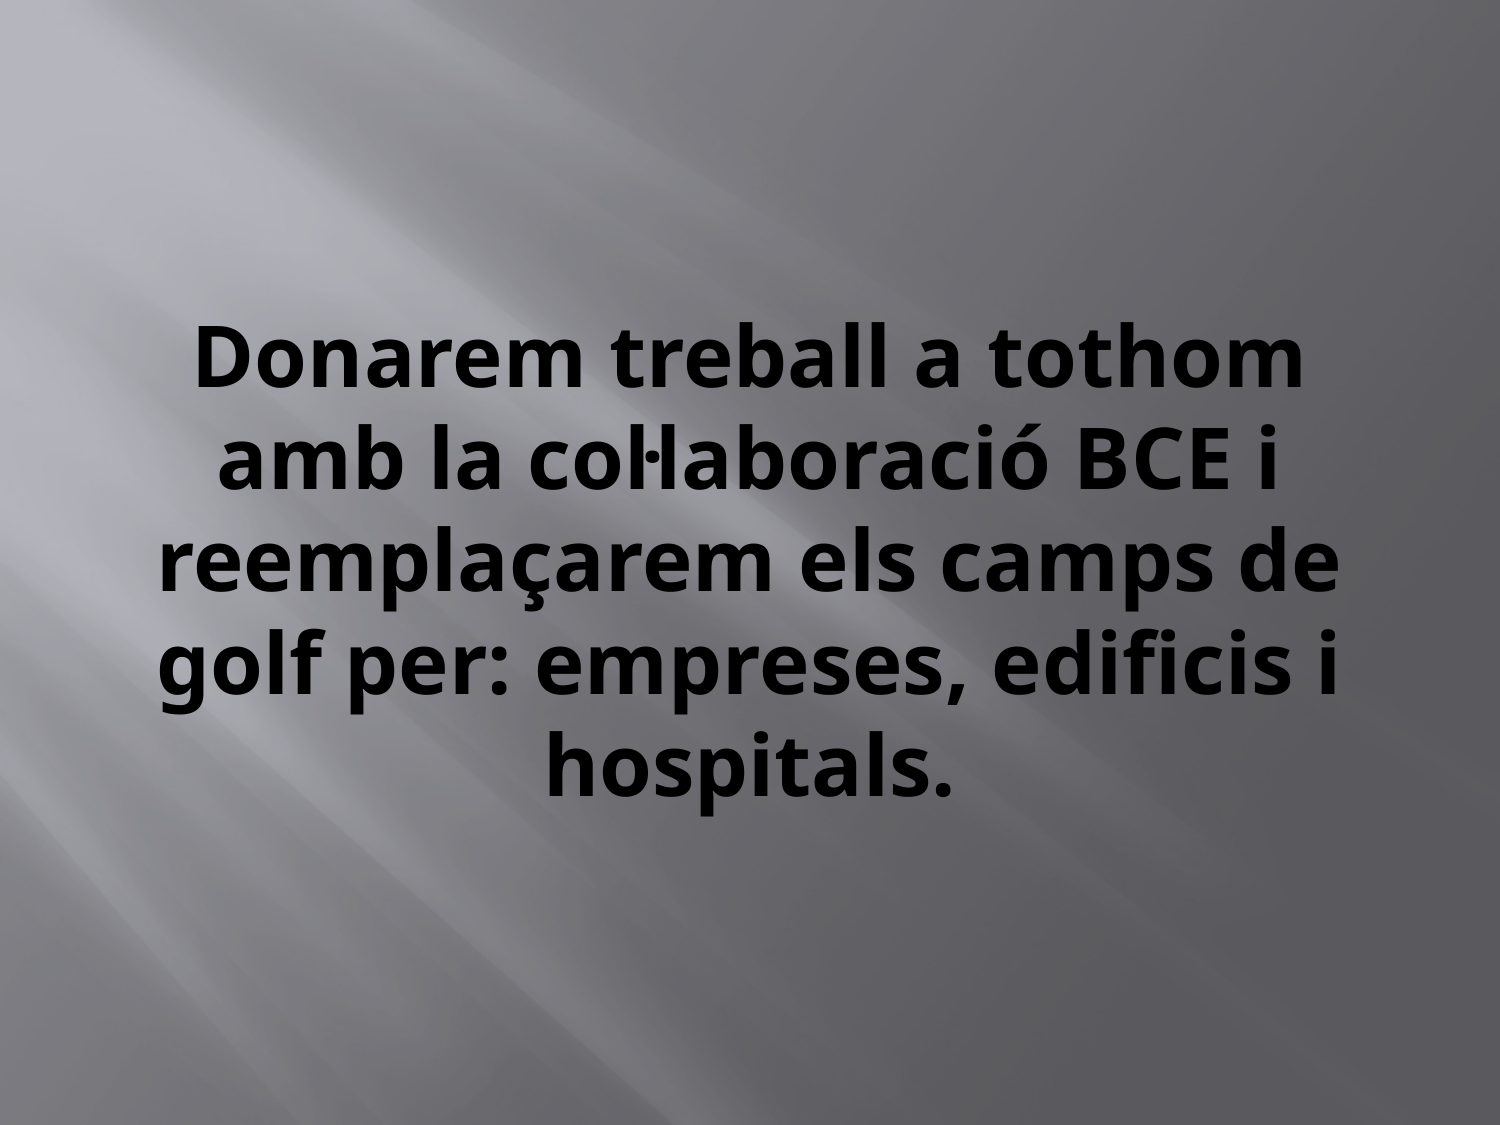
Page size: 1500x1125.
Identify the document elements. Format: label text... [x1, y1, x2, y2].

title Donarem treball a tothom amb la col·laboració BCE i reemplaçarem els camps de golf per: empreses, edificis i hospitals. [75, 45, 1425, 1071]
